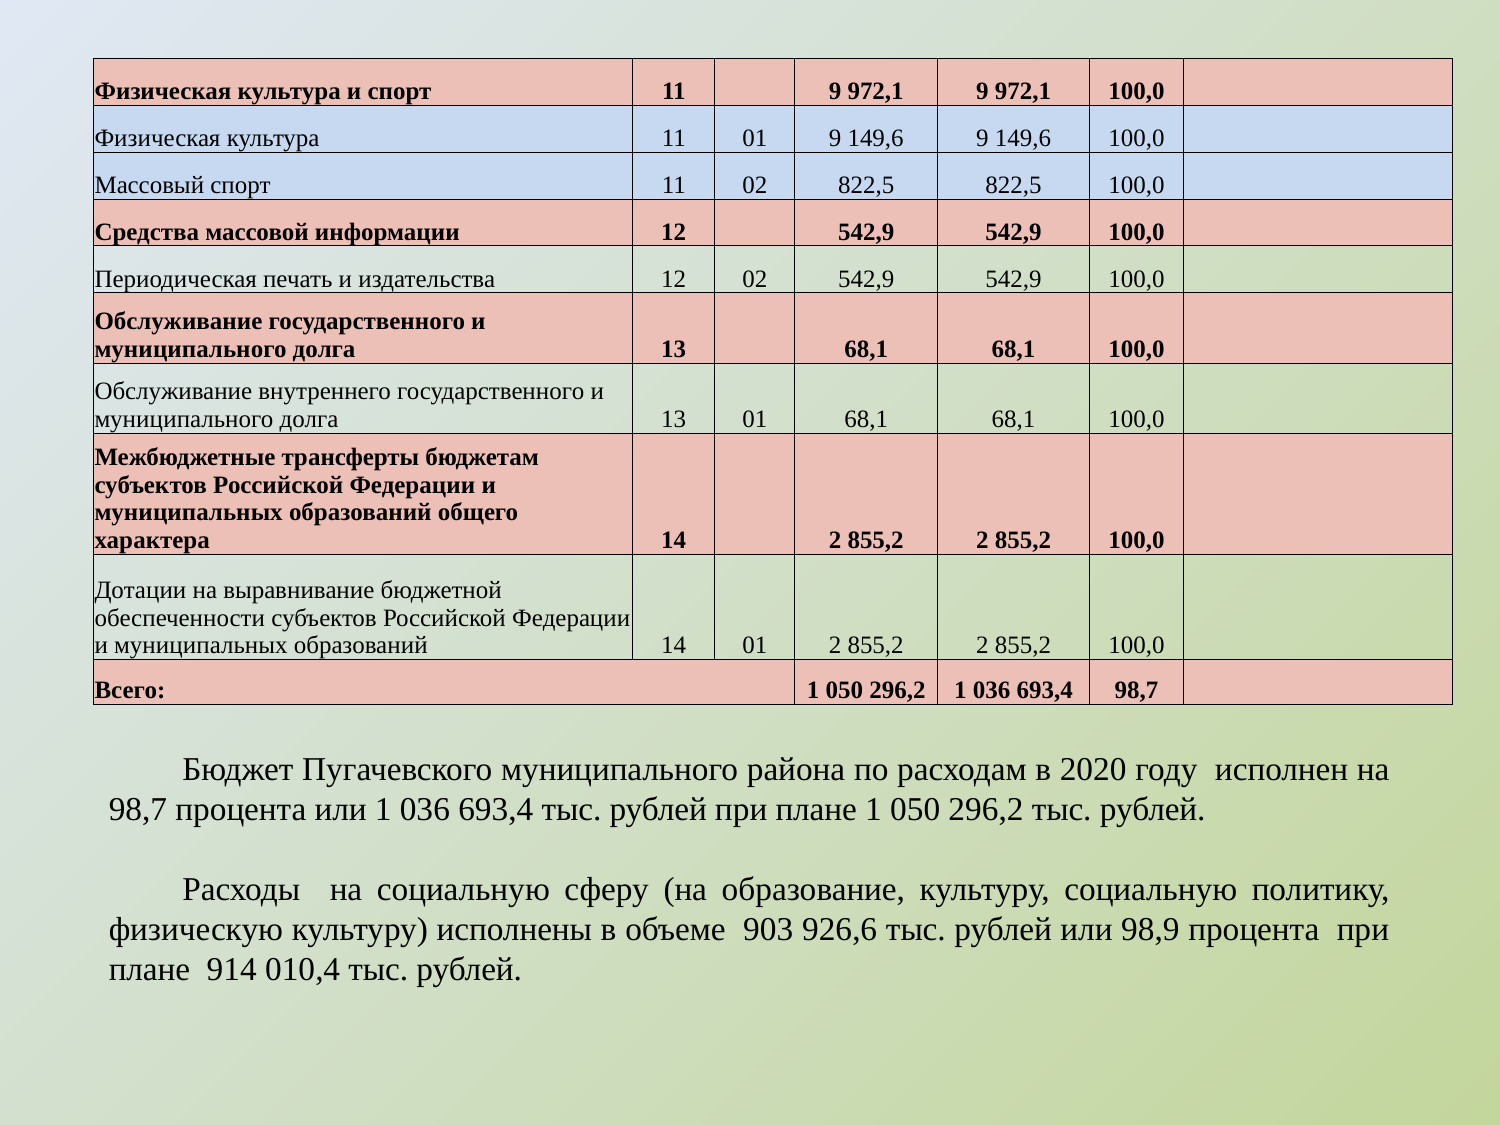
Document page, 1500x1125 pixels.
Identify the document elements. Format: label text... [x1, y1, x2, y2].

table_header 9 972,1 [938, 59, 1089, 105]
table_cell [1184, 293, 1452, 363]
table_cell 542,9 [795, 246, 937, 292]
table_header [715, 59, 794, 105]
table_cell [1184, 660, 1452, 704]
table_cell [1184, 434, 1452, 554]
table_cell 100,0 [1090, 434, 1183, 554]
table_cell [1184, 200, 1452, 245]
table_cell 14 [633, 555, 714, 659]
table_header 11 [633, 59, 714, 105]
table_cell 13 [633, 364, 714, 433]
table_cell Всего: [94, 660, 794, 704]
table_cell Межбюджетные трансферты бюджетам субъектов Российской Федерации и муниципальных образований общего характера [94, 434, 632, 554]
table_header [1184, 59, 1452, 105]
table_cell 2 855,2 [795, 434, 937, 554]
table_cell 01 [715, 106, 794, 152]
table_cell 542,9 [795, 200, 937, 245]
table_cell 100,0 [1090, 364, 1183, 433]
table_cell 2 855,2 [938, 434, 1089, 554]
table_cell 68,1 [938, 293, 1089, 363]
table_cell 12 [633, 246, 714, 292]
table_cell Средства массовой информации [94, 200, 632, 245]
text_box Бюджет Пугачевского муниципального района по расходам в 2020 году исполнен на 98,7 процента или 1 036 693,4 тыс. рублей при плане 1 050 296,2 тыс. рублей. Расходы на социальную сферу (на образование, культуру, социальную политику, физическую культуру) исполнены в объеме 903 926,6 тыс. рублей или 98,9 процента при плане 914 010,4 тыс. рублей. [93, 739, 1407, 995]
table_cell 100,0 [1090, 106, 1183, 152]
table_cell 11 [633, 106, 714, 152]
table_cell 12 [633, 200, 714, 245]
table_cell [1184, 555, 1452, 659]
table_header 9 972,1 [795, 59, 937, 105]
table_cell 822,5 [795, 153, 937, 199]
table_cell 9 149,6 [938, 106, 1089, 152]
table_cell 14 [633, 434, 714, 554]
table_cell 68,1 [795, 364, 937, 433]
table_cell [1184, 106, 1452, 152]
table_cell [715, 200, 794, 245]
table_cell [715, 293, 794, 363]
table_cell 542,9 [938, 200, 1089, 245]
table_cell 2 855,2 [938, 555, 1089, 659]
table_cell 542,9 [938, 246, 1089, 292]
table_cell 100,0 [1090, 555, 1183, 659]
table_cell 68,1 [795, 293, 937, 363]
table_cell [1184, 153, 1452, 199]
table_cell [715, 434, 794, 554]
table_cell 02 [715, 153, 794, 199]
table_cell 01 [715, 555, 794, 659]
table_cell Дотации на выравнивание бюджетной обеспеченности субъектов Российской Федерации и муниципальных образований [94, 555, 632, 659]
table_cell 1 050 296,2 [795, 660, 937, 704]
table_cell 68,1 [938, 364, 1089, 433]
table_cell 100,0 [1090, 246, 1183, 292]
table_cell 02 [715, 246, 794, 292]
table_cell 9 149,6 [795, 106, 937, 152]
table_cell 13 [633, 293, 714, 363]
table_cell 100,0 [1090, 293, 1183, 363]
table_cell 1 036 693,4 [938, 660, 1089, 704]
table_cell 100,0 [1090, 153, 1183, 199]
table_cell [1184, 364, 1452, 433]
table_header 100,0 [1090, 59, 1183, 105]
table_cell Периодическая печать и издательства [94, 246, 632, 292]
table_cell Физическая культура [94, 106, 632, 152]
table_cell 100,0 [1090, 200, 1183, 245]
table_cell [1184, 246, 1452, 292]
table_cell Обслуживание государственного и муниципального долга [94, 293, 632, 363]
table_cell 822,5 [938, 153, 1089, 199]
table_header Физическая культура и спорт [94, 59, 632, 105]
table_cell 2 855,2 [795, 555, 937, 659]
table_cell 98,7 [1090, 660, 1183, 704]
table_cell 01 [715, 364, 794, 433]
table_cell Массовый спорт [94, 153, 632, 199]
table_cell 11 [633, 153, 714, 199]
table_cell Обслуживание внутреннего государственного и муниципального долга [94, 364, 632, 433]
